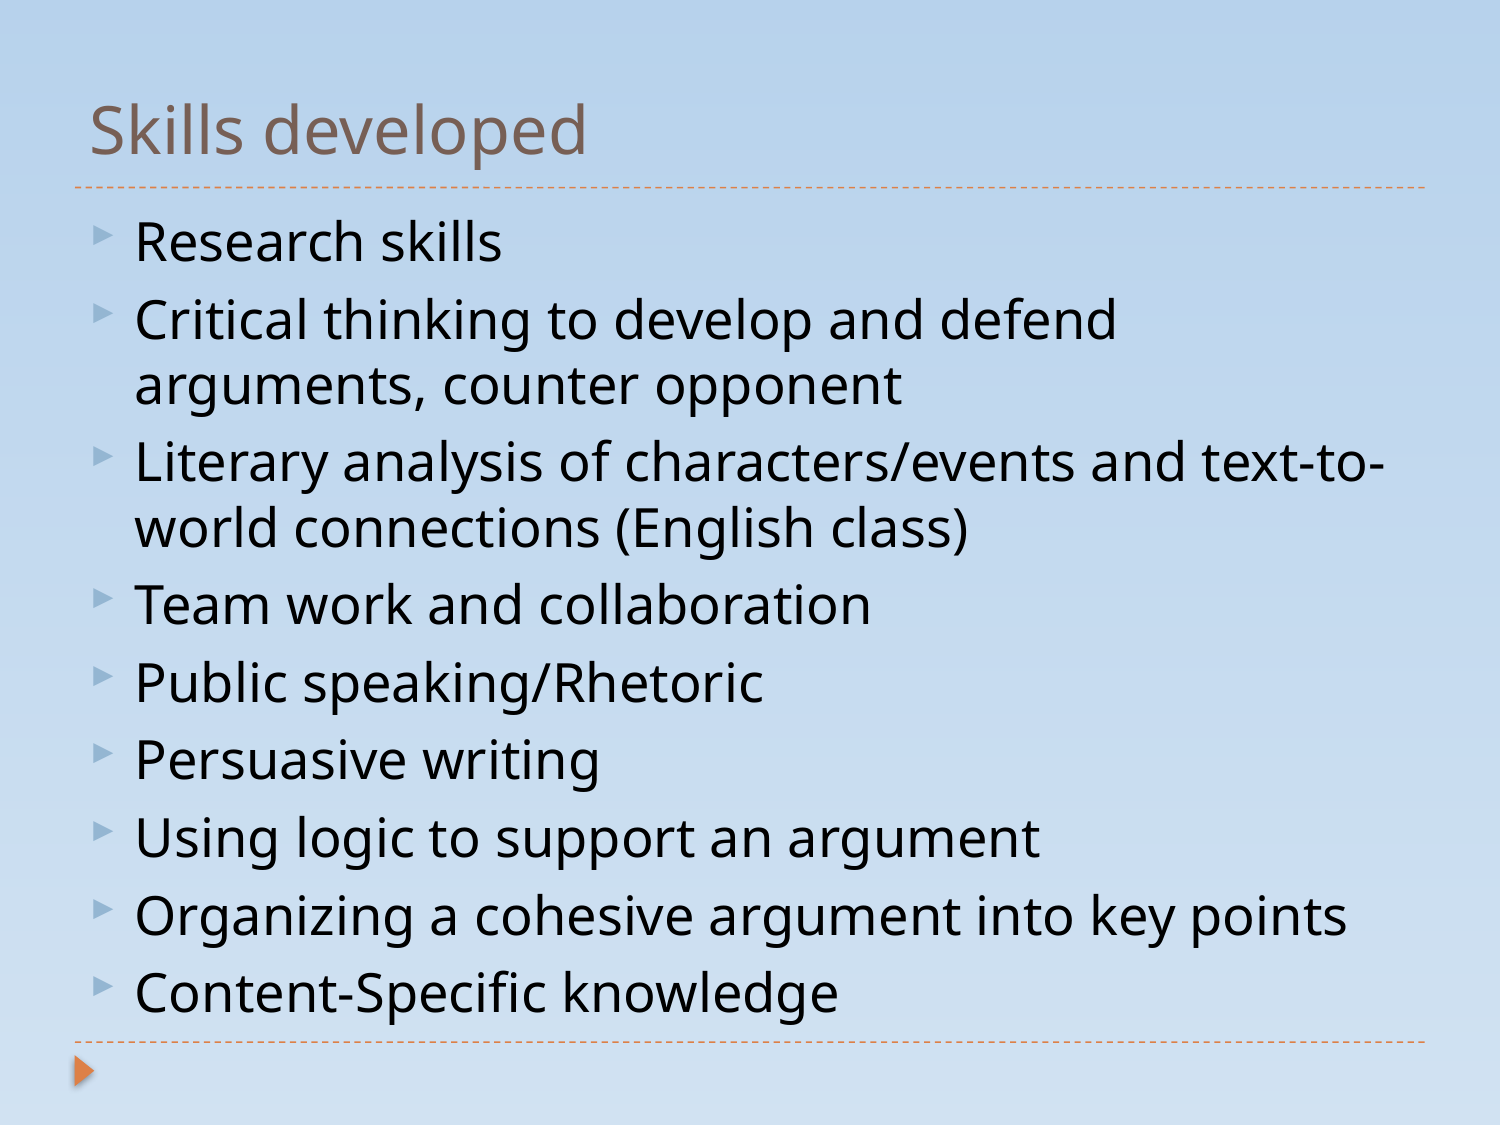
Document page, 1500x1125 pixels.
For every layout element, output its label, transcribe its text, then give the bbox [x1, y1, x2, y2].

title Skills developed [75, 50, 1263, 175]
list Research skills Critical thinking to develop and defend arguments, counter opponent Literary analysis of characters/events and text-to-world connections (English class) Team work and collaboration Public speaking/Rhetoric Persuasive writing Using logic to support an argument Organizing a cohesive argument into key points Content-Specific knowledge [75, 200, 1425, 1063]
